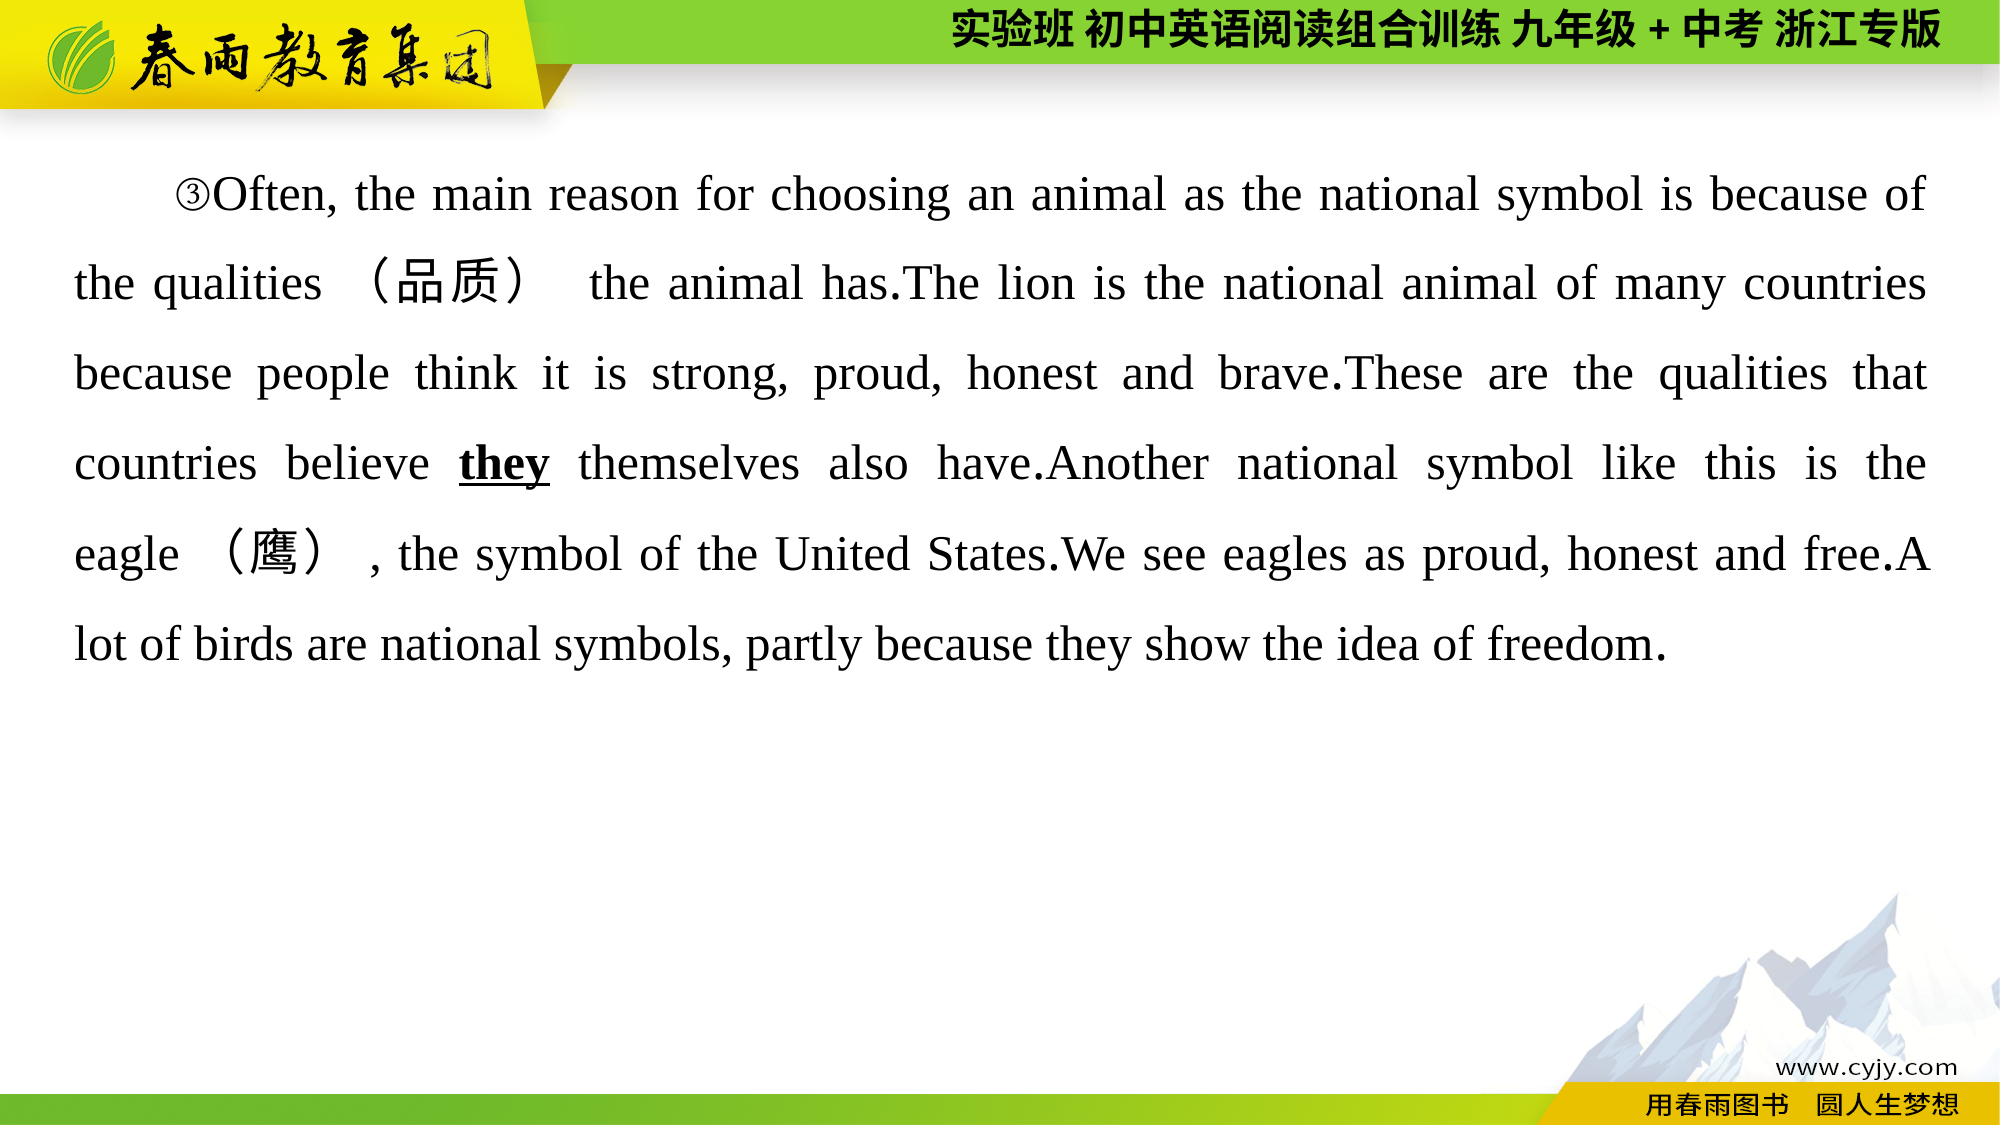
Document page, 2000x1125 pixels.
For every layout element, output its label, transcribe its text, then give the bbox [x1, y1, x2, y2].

picture [0, 0, 2000, 1125]
list ③Often, the main reason for choosing an animal as the national symbol is because of the qualities（品质） the animal has.The lion is the national animal of many countries because people think it is strong, proud, honest and brave.These are the qualities that countries believe they themselves also have.Another national symbol like this is the eagle（鹰）, the symbol of the United States.We see eagles as proud, honest and free.A lot of birds are national symbols, partly because they show the idea of freedom. [59, 122, 1944, 672]
